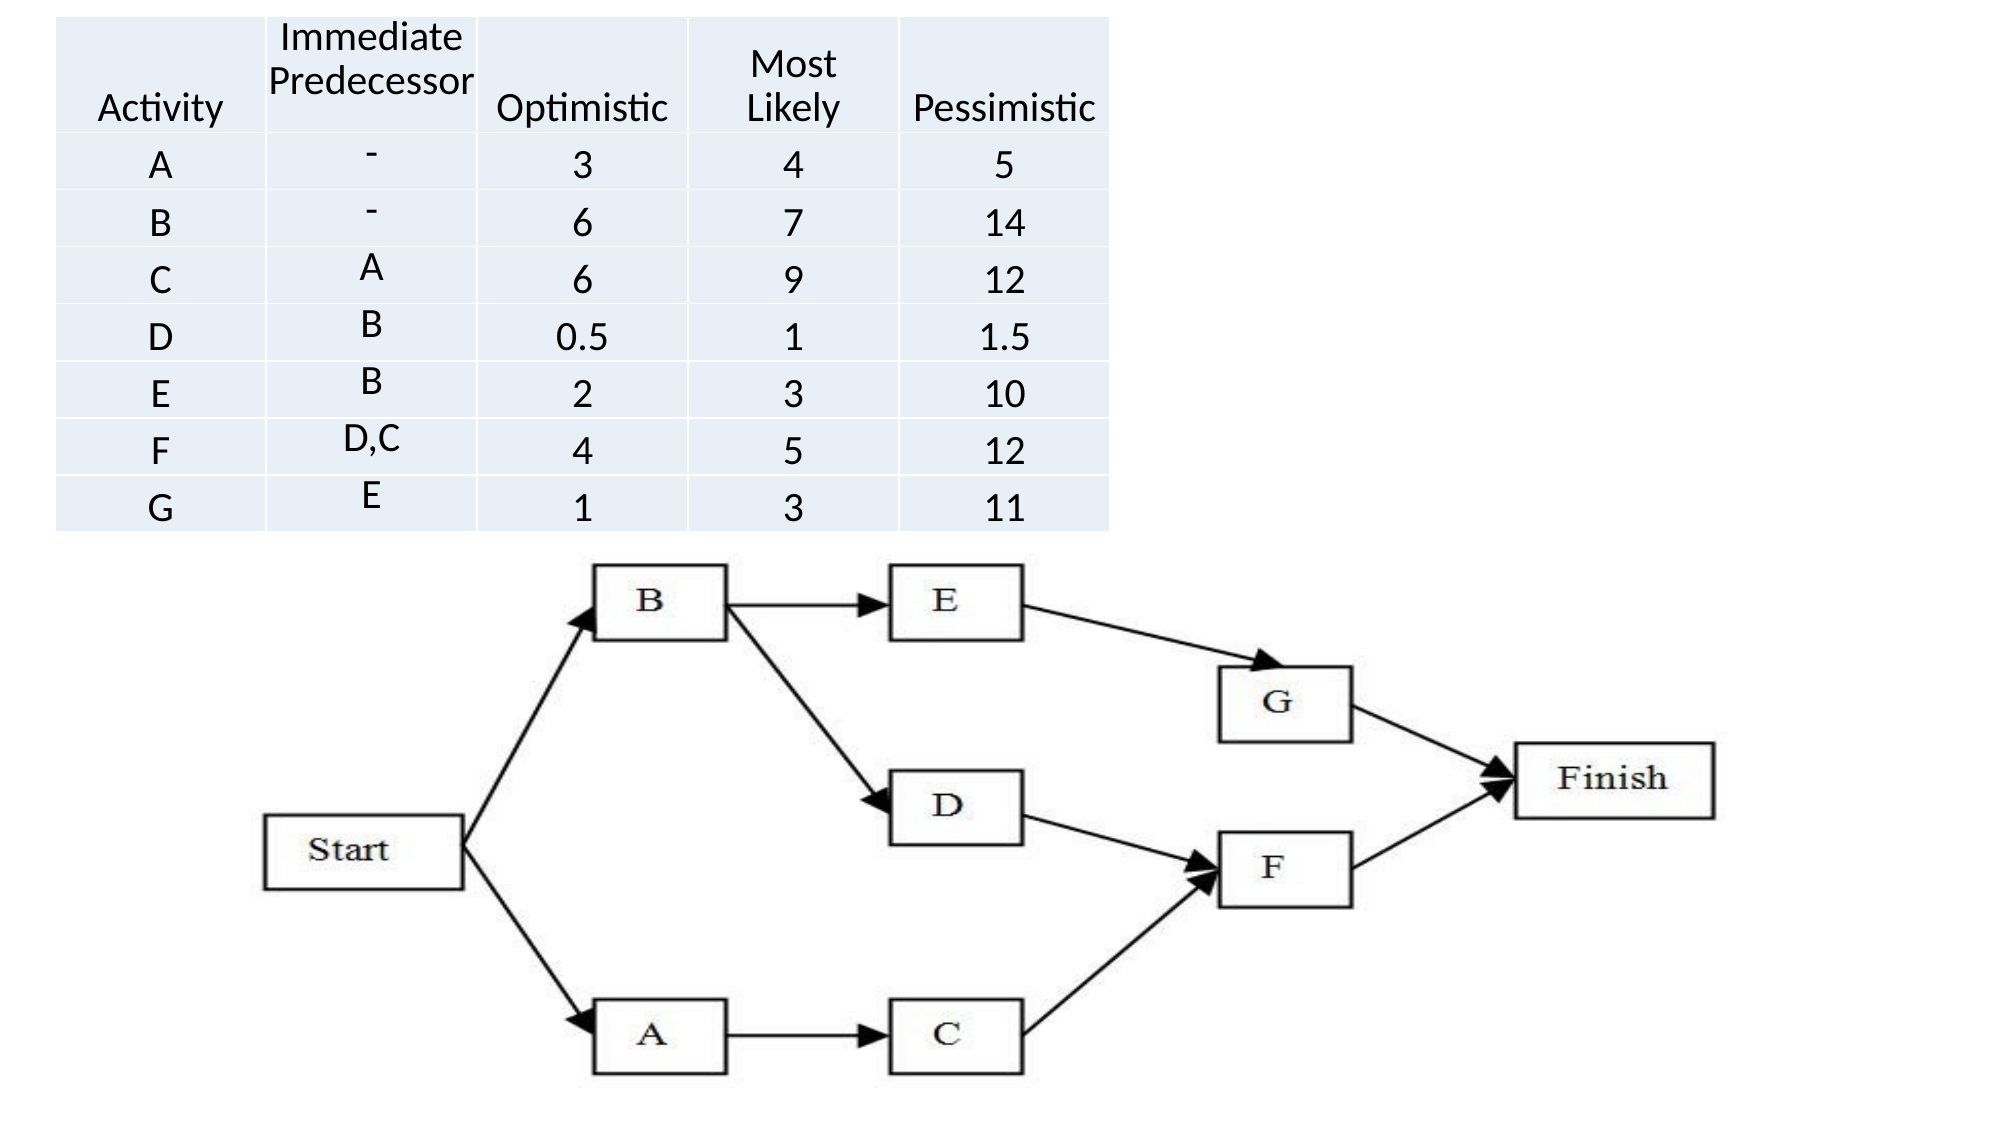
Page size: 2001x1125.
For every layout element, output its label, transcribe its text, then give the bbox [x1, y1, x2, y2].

table_cell B [267, 362, 476, 417]
table_cell 10 [900, 362, 1109, 417]
table_cell 5 [900, 133, 1109, 189]
table_cell 11 [900, 476, 1109, 531]
table_cell 1.5 [900, 304, 1109, 360]
table_cell 5 [689, 419, 898, 474]
table_header Optimistic [478, 17, 687, 132]
table_header Immediate Predecessor [267, 17, 476, 132]
table_cell 6 [478, 190, 687, 246]
table_cell B [56, 190, 265, 246]
table_cell C [56, 247, 265, 303]
table_cell D [56, 304, 265, 360]
table_cell - [267, 133, 476, 189]
table_cell 0.5 [478, 304, 687, 360]
table_header Pessimistic [900, 17, 1109, 132]
table_cell E [56, 362, 265, 417]
table_cell A [267, 247, 476, 303]
table_cell 7 [689, 190, 898, 246]
table_cell 12 [900, 419, 1109, 474]
table_cell G [56, 476, 265, 531]
table_cell 6 [478, 247, 687, 303]
table_cell D,C [267, 419, 476, 474]
table_cell 2 [478, 362, 687, 417]
table_cell - [267, 190, 476, 246]
picture [250, 554, 1727, 1088]
table_cell 3 [478, 133, 687, 189]
table_cell 14 [900, 190, 1109, 246]
table_cell F [56, 419, 265, 474]
table_header Most Likely [689, 17, 898, 132]
table_cell 12 [900, 247, 1109, 303]
table_cell B [267, 304, 476, 360]
table_cell 3 [689, 476, 898, 531]
table_cell 1 [689, 304, 898, 360]
table_cell E [267, 476, 476, 531]
table_cell A [56, 133, 265, 189]
table_cell 4 [478, 419, 687, 474]
table_cell 9 [689, 247, 898, 303]
table_cell 1 [478, 476, 687, 531]
table_cell 4 [689, 133, 898, 189]
table_cell 3 [689, 362, 898, 417]
table_header Activity [56, 17, 265, 132]
